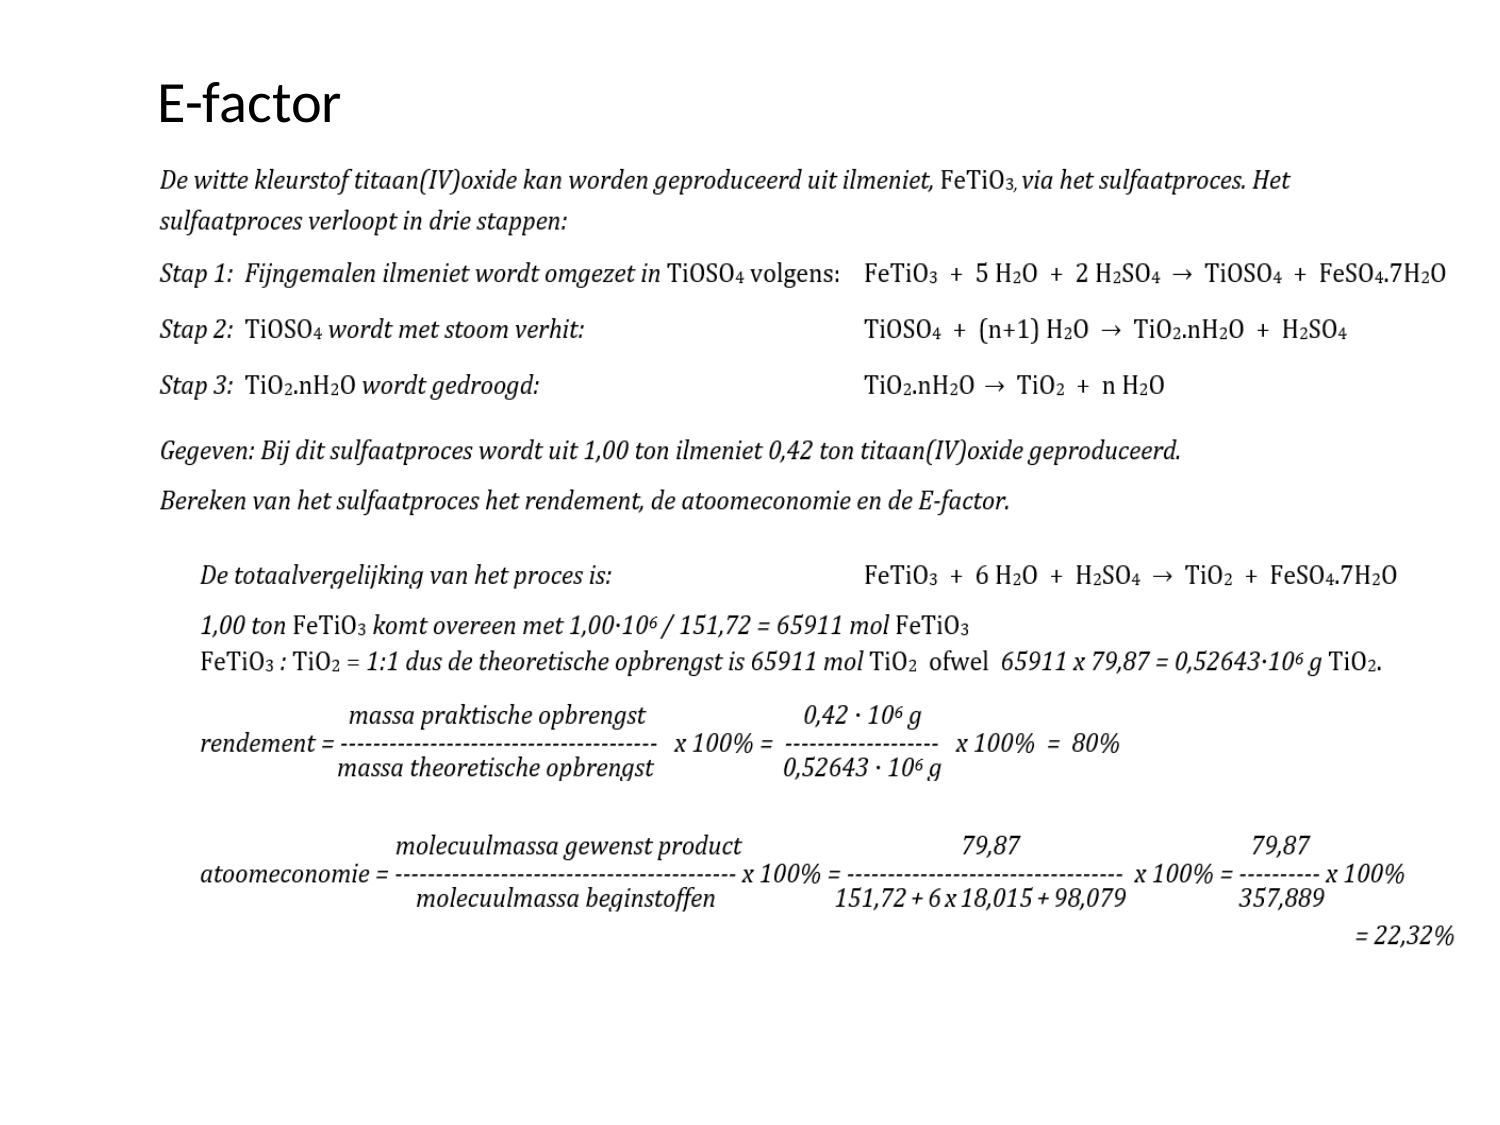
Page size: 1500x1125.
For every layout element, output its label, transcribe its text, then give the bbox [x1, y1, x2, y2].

text_box E-factor [142, 57, 1463, 167]
picture [155, 162, 1463, 952]
